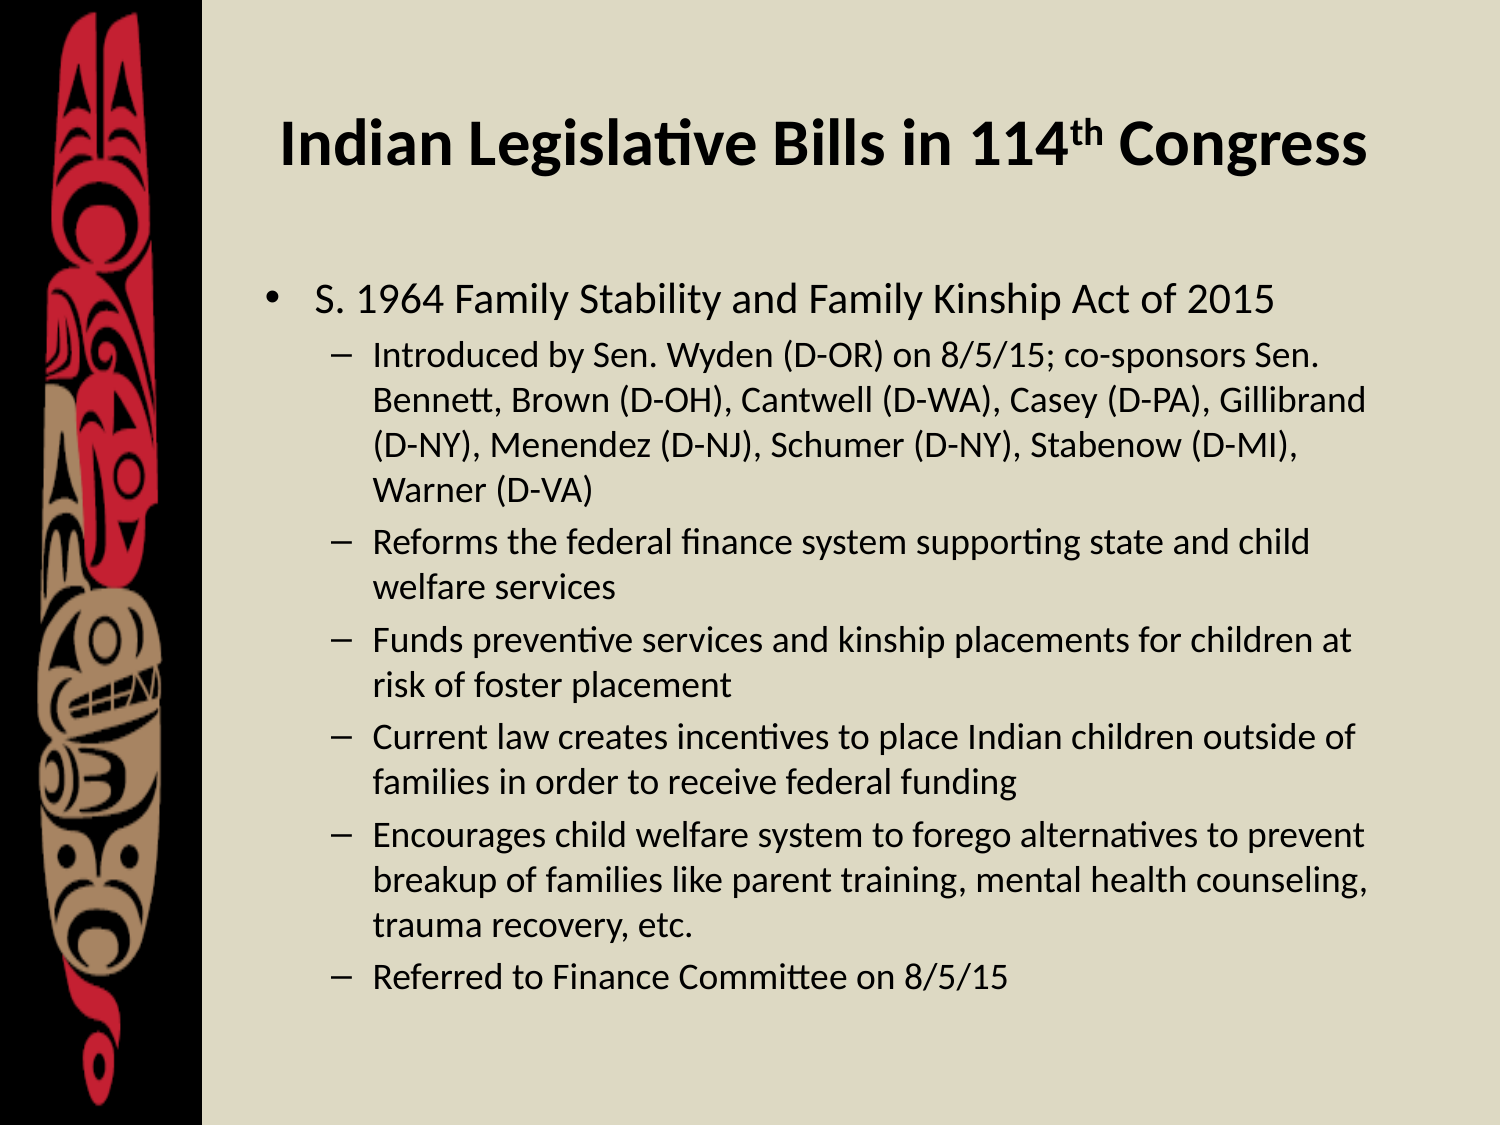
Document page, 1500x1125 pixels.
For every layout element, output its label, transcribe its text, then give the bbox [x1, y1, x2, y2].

title Indian Legislative Bills in 114th Congress [237, 45, 1425, 233]
list S. 1964 Family Stability and Family Kinship Act of 2015 Introduced by Sen. Wyden (D-OR) on 8/5/15; co-sponsors Sen. Bennett, Brown (D-OH), Cantwell (D-WA), Casey (D-PA), Gillibrand (D-NY), Menendez (D-NJ), Schumer (D-NY), Stabenow (D-MI), Warner (D-VA) Reforms the federal finance system supporting state and child welfare services Funds preventive services and kinship placements for children at risk of foster placement Current law creates incentives to place Indian children outside of families in order to receive federal funding Encourages child welfare system to forego alternatives to prevent breakup of families like parent training, mental health counseling, trauma recovery, etc. Referred to Finance Committee on 8/5/15 [249, 262, 1425, 1005]
picture [0, 0, 202, 1125]
